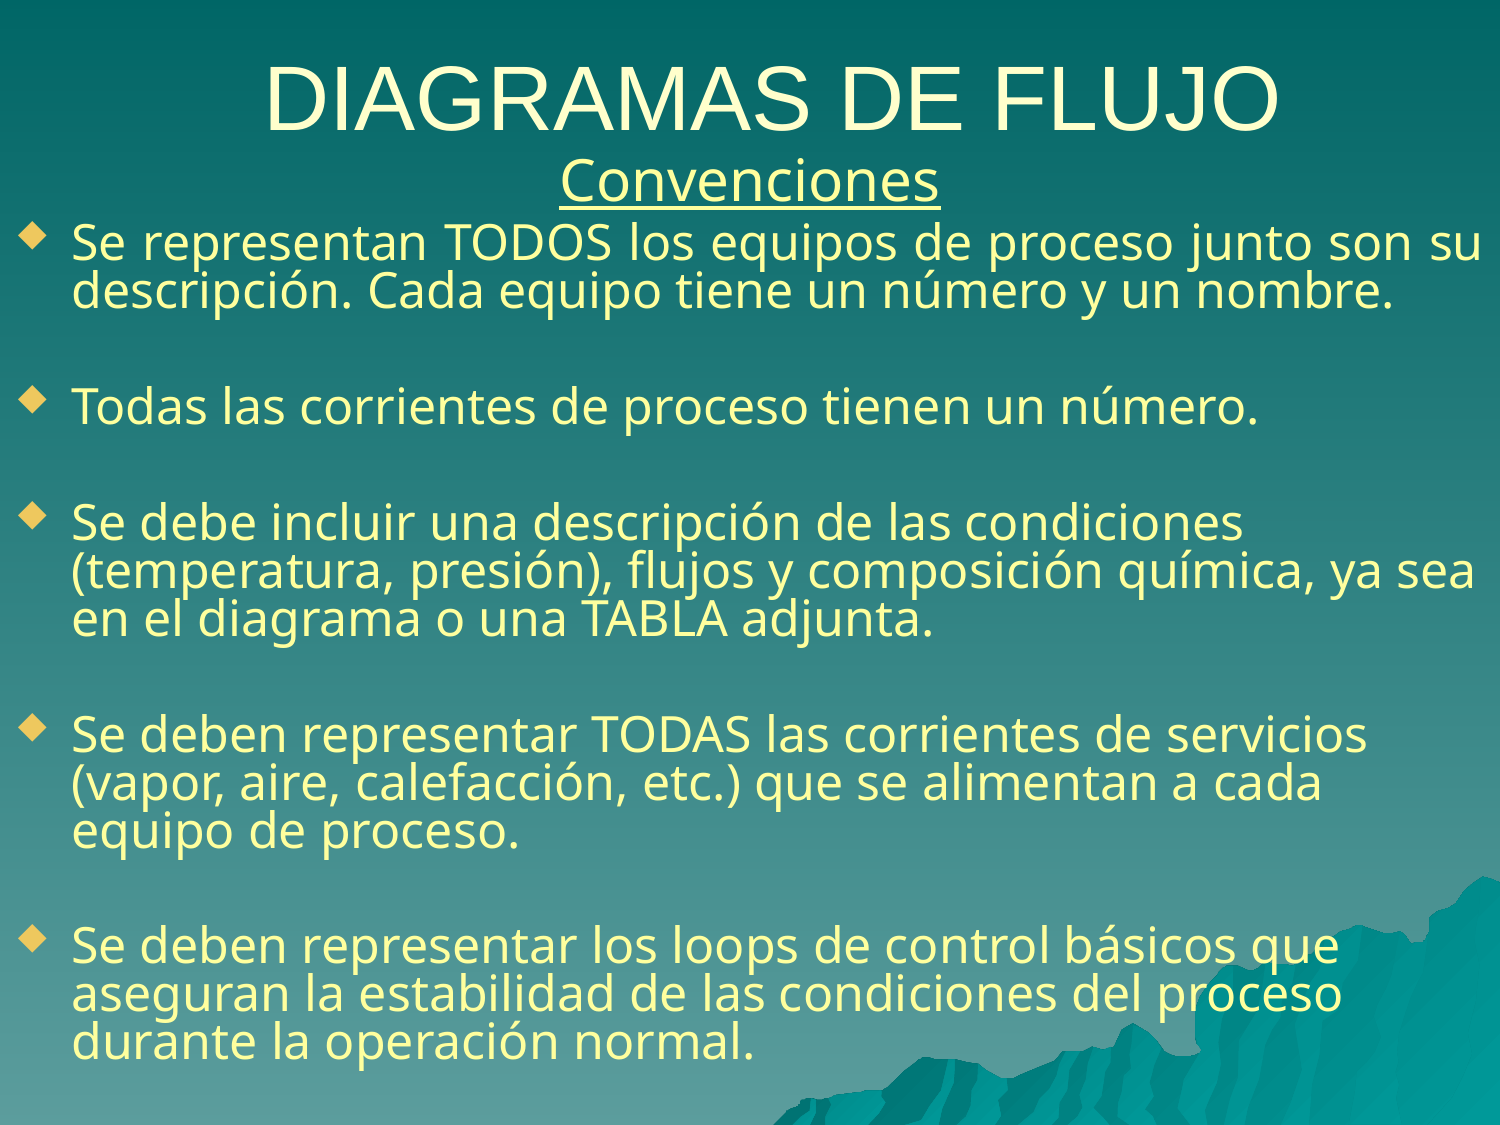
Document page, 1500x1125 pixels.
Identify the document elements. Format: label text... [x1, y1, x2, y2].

title DIAGRAMAS DE FLUJO [135, 0, 1411, 148]
list Convenciones Se representan TODOS los equipos de proceso junto son su descripción. Cada equipo tiene un número y un nombre. Todas las corrientes de proceso tienen un número. Se debe incluir una descripción de las condiciones (temperatura, presión), flujos y composición química, ya sea en el diagrama o una TABLA adjunta. Se deben representar TODAS las corrientes de servicios (vapor, aire, calefacción, etc.) que se alimentan a cada equipo de proceso. Se deben representar los loops de control básicos que aseguran la estabilidad de las condiciones del proceso durante la operación normal. [0, 148, 1500, 825]
